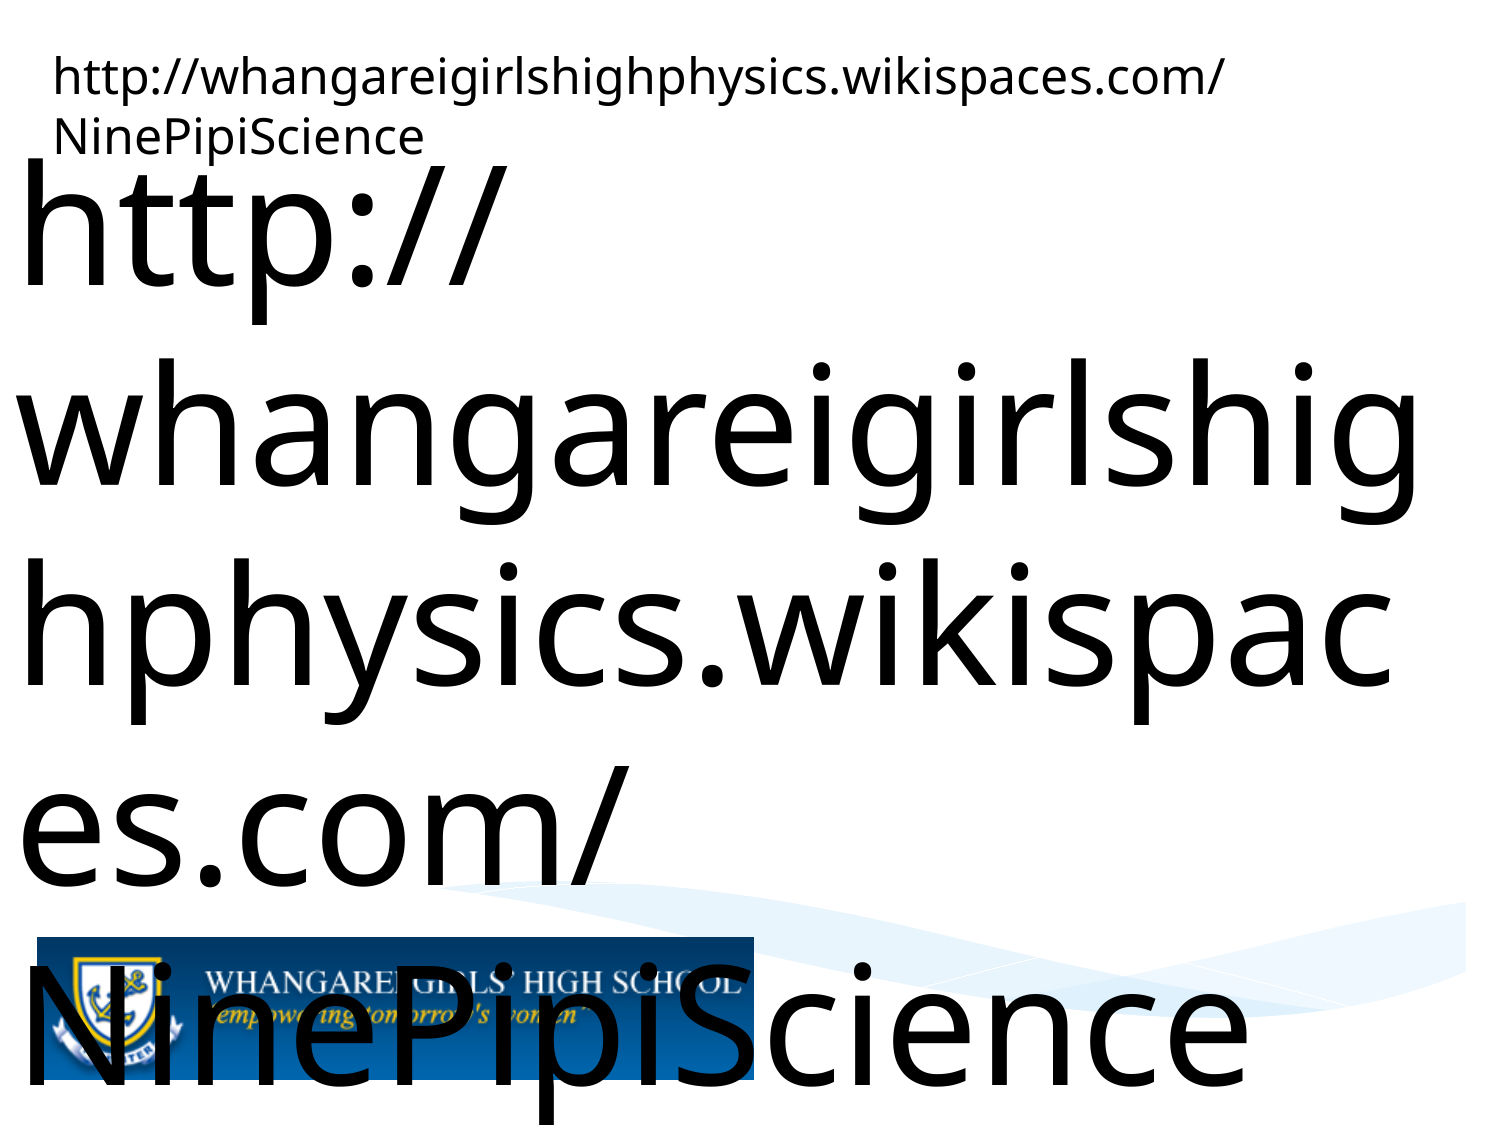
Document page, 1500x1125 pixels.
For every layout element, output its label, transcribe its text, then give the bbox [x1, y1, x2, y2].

text_box http://whangareigirlshighphysics.wikispaces.com/NinePipiScience [37, 37, 1450, 111]
text_box http://whangareigirlshighphysics.wikispaces.com/NinePipiScience [0, 111, 1488, 1125]
picture [37, 937, 754, 1080]
